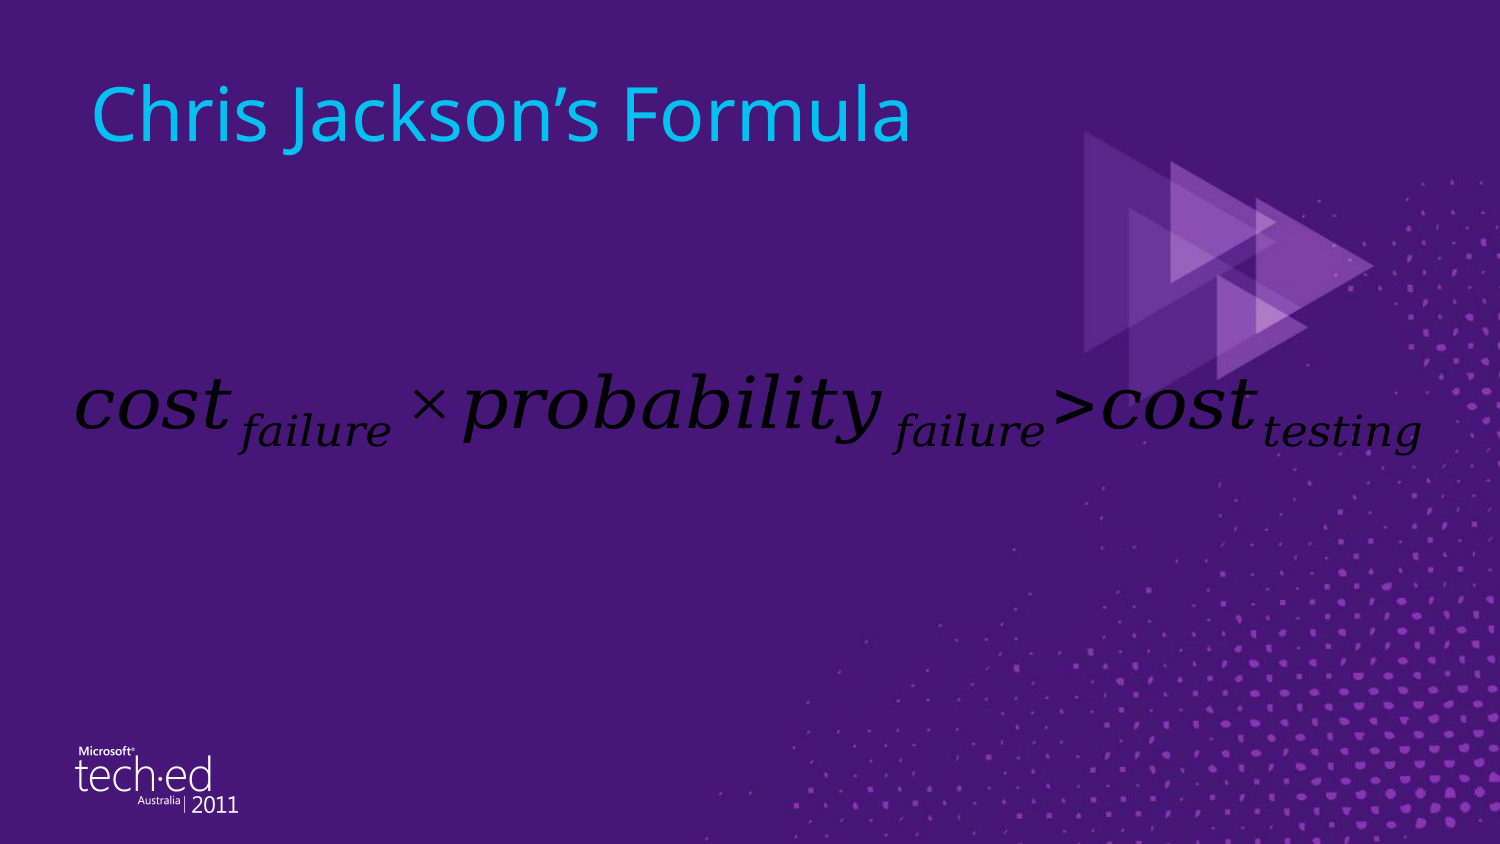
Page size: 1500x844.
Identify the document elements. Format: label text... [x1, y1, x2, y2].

title Chris Jackson’s Formula [75, 40, 1425, 182]
picture [0, 0, 1500, 844]
